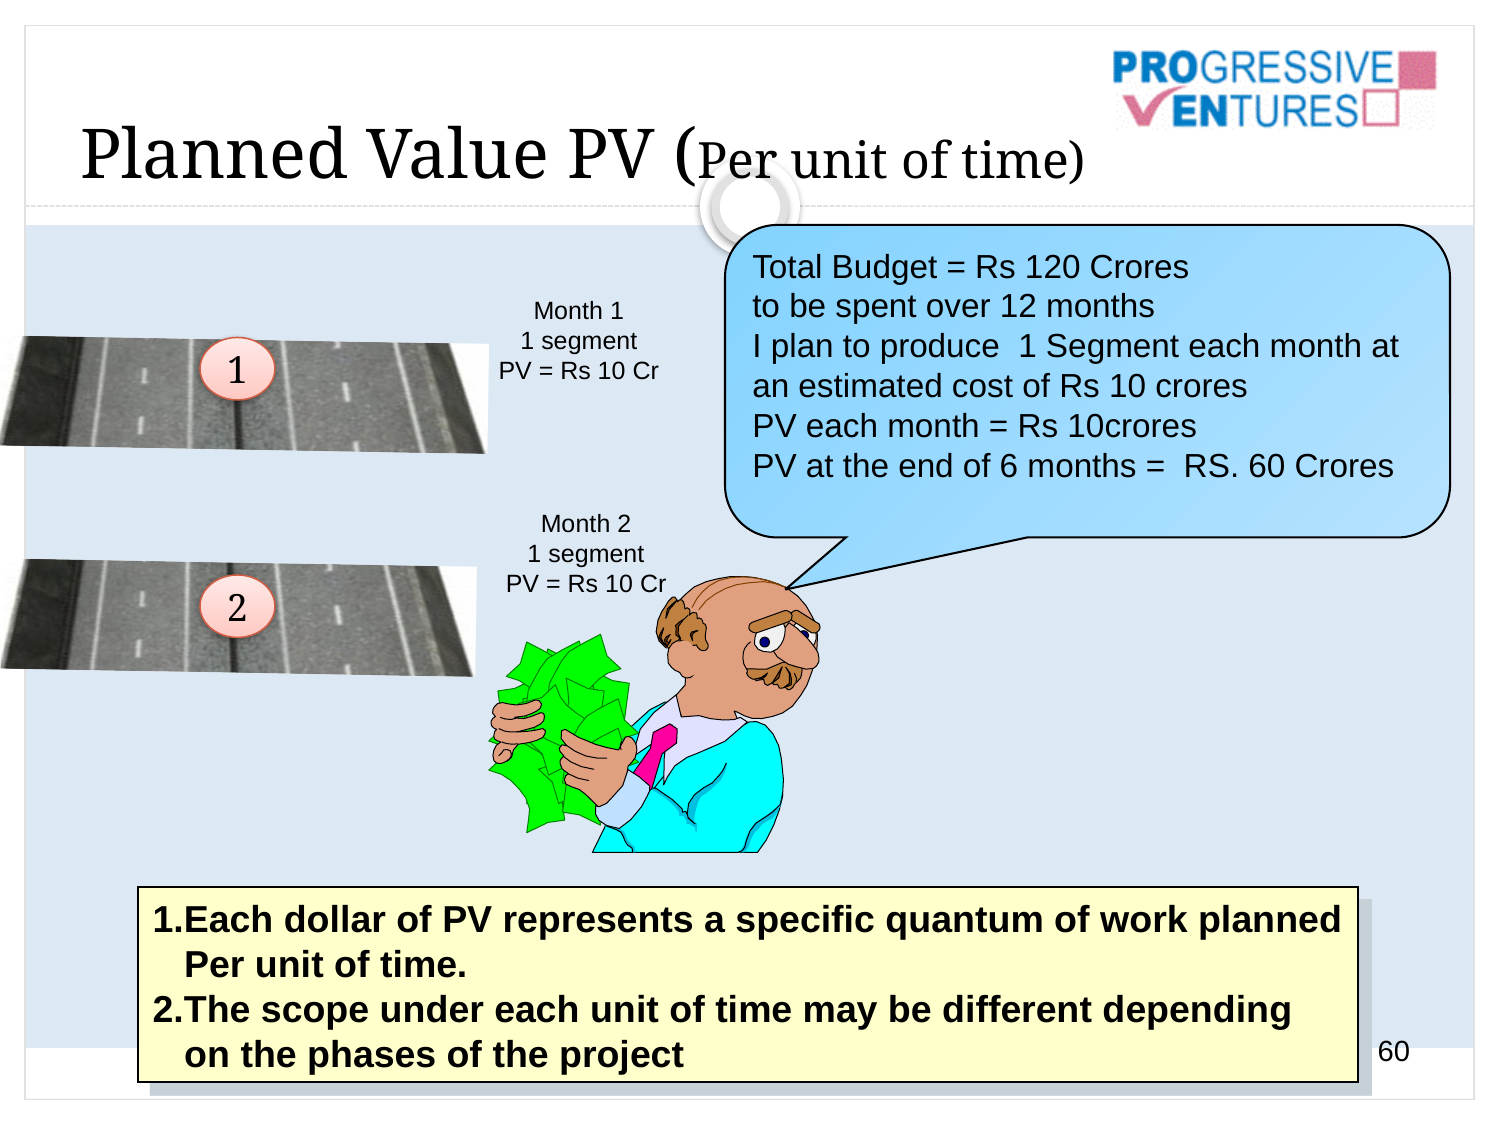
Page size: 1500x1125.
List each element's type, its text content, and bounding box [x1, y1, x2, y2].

picture [1, 379, 476, 856]
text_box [487, 574, 825, 857]
text_box 1.Each dollar of PV represents a specific quantum of work planned Per unit of time. 2.The scope under each unit of time may be different depending on the phases of the project [137, 887, 1359, 1082]
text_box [0, 337, 488, 450]
text_box [725, 243, 1451, 581]
text_box [743, 224, 1432, 237]
title Planned Value PV (Per unit of time) [25, 37, 1338, 193]
text_box Total Budget = Rs 120 Crores to be spent over 12 months I plan to produce 1 Segment each month at an estimated cost of Rs 10 crores PV each month = Rs 10crores PV at the end of 6 months = RS. 60 Crores [737, 237, 1438, 492]
text_box 60 [1074, 1024, 1425, 1103]
picture [1338, 49, 1439, 130]
text_box Month 1 1 segment PV = Rs 10 Cr [483, 287, 675, 392]
text_box Month 2 1 segment PV = Rs 10 Cr [490, 500, 682, 573]
